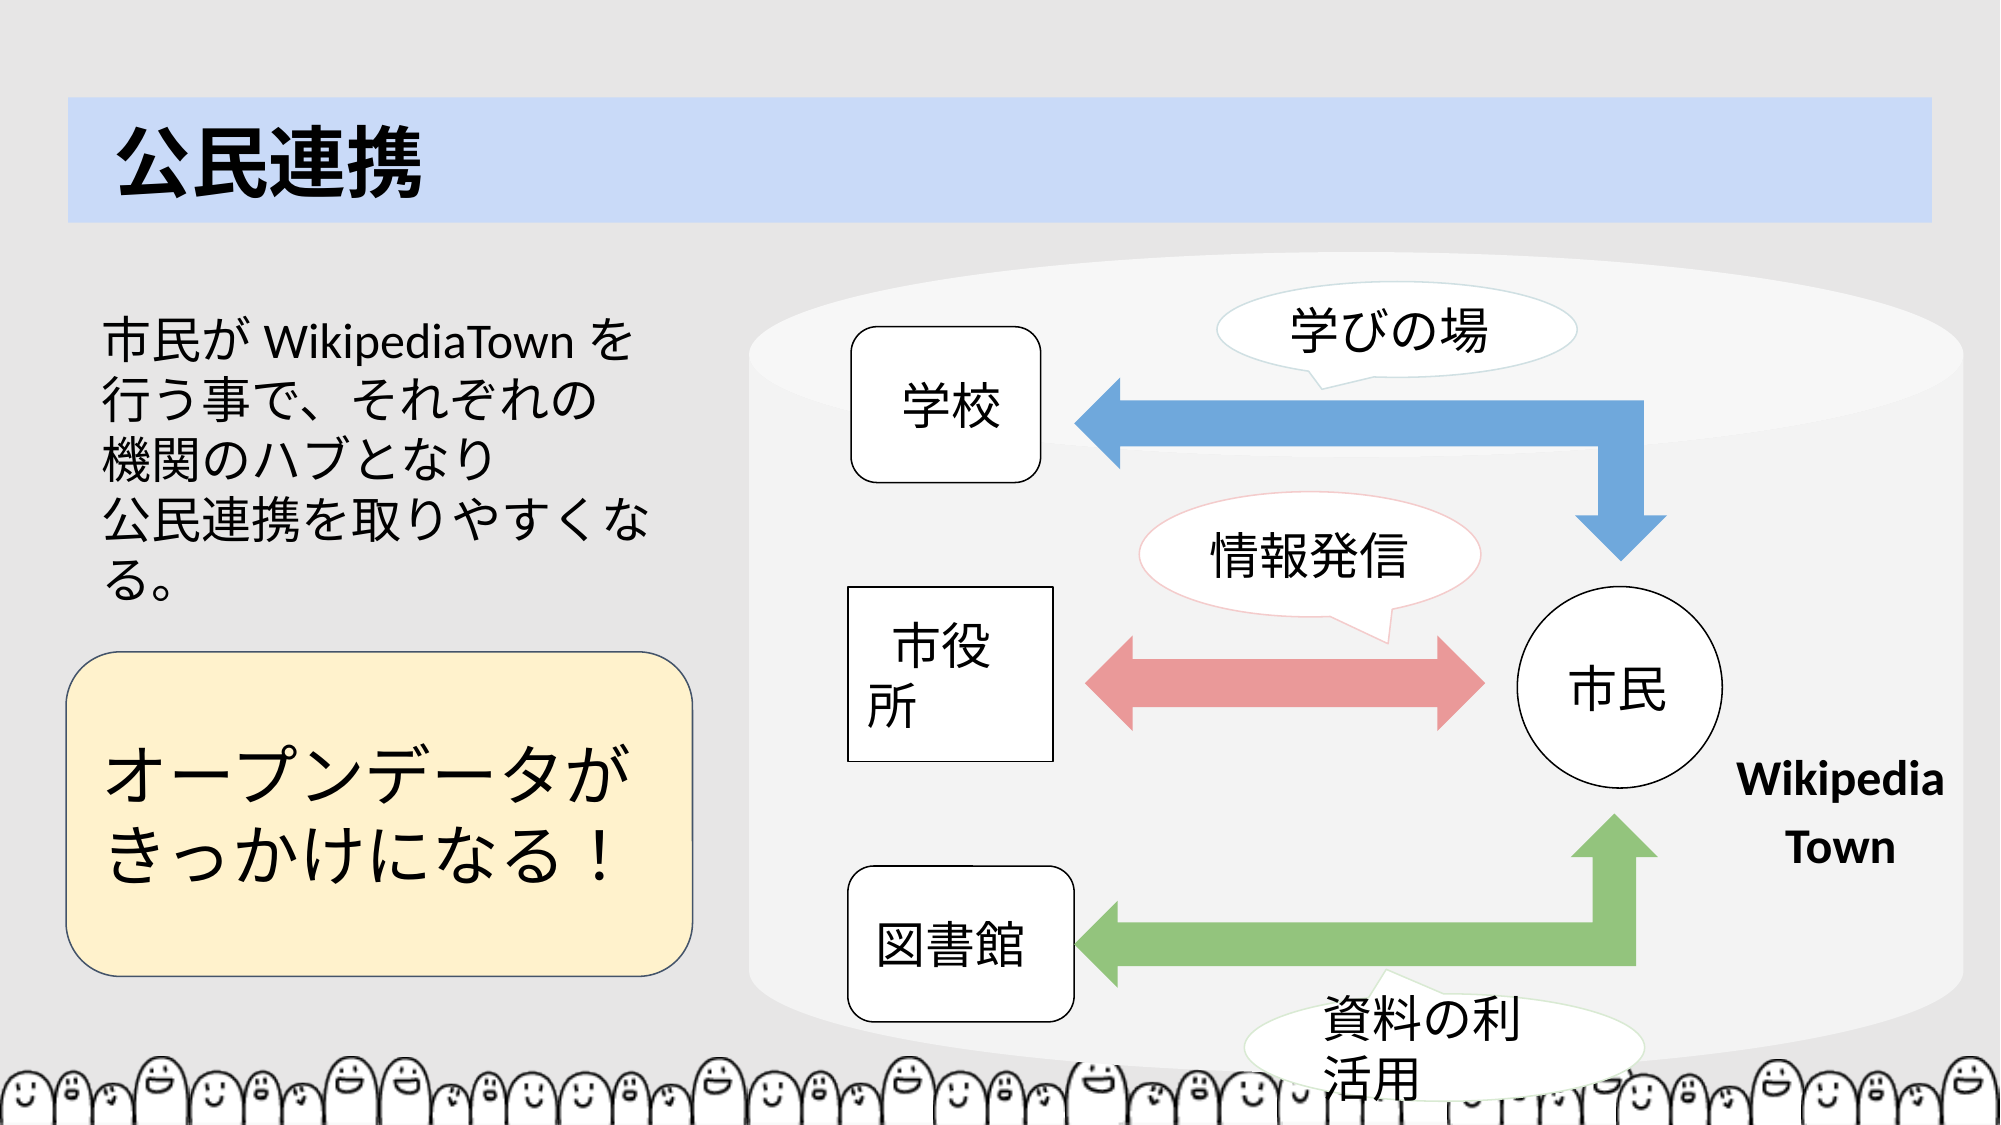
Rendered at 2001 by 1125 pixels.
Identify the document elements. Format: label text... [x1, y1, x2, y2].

text_box Wikipedia Town [1657, 715, 2000, 824]
text_box 市役所 [847, 587, 1053, 762]
text_box 資料の利活用 [1244, 969, 1645, 1102]
text_box [1074, 377, 1668, 562]
text_box 学校 [851, 326, 1041, 483]
text_box 情報発信 [1139, 491, 1481, 644]
text_box [1074, 813, 1658, 988]
text_box [1084, 635, 1486, 732]
text_box 学びの場 [1216, 281, 1578, 390]
text_box 図書館 [847, 865, 1075, 1022]
text_box 市民がWikipediaTownを 行う事で、それぞれの 機関のハブとなり 公民連携を取りやすくなる。 [81, 288, 709, 1022]
text_box [749, 252, 1964, 1073]
picture [0, 1056, 2000, 1125]
text_box 市民 [1517, 586, 1723, 789]
text_box オープンデータが きっかけになる！ [66, 651, 693, 977]
title 公民連携 [68, 97, 1932, 223]
